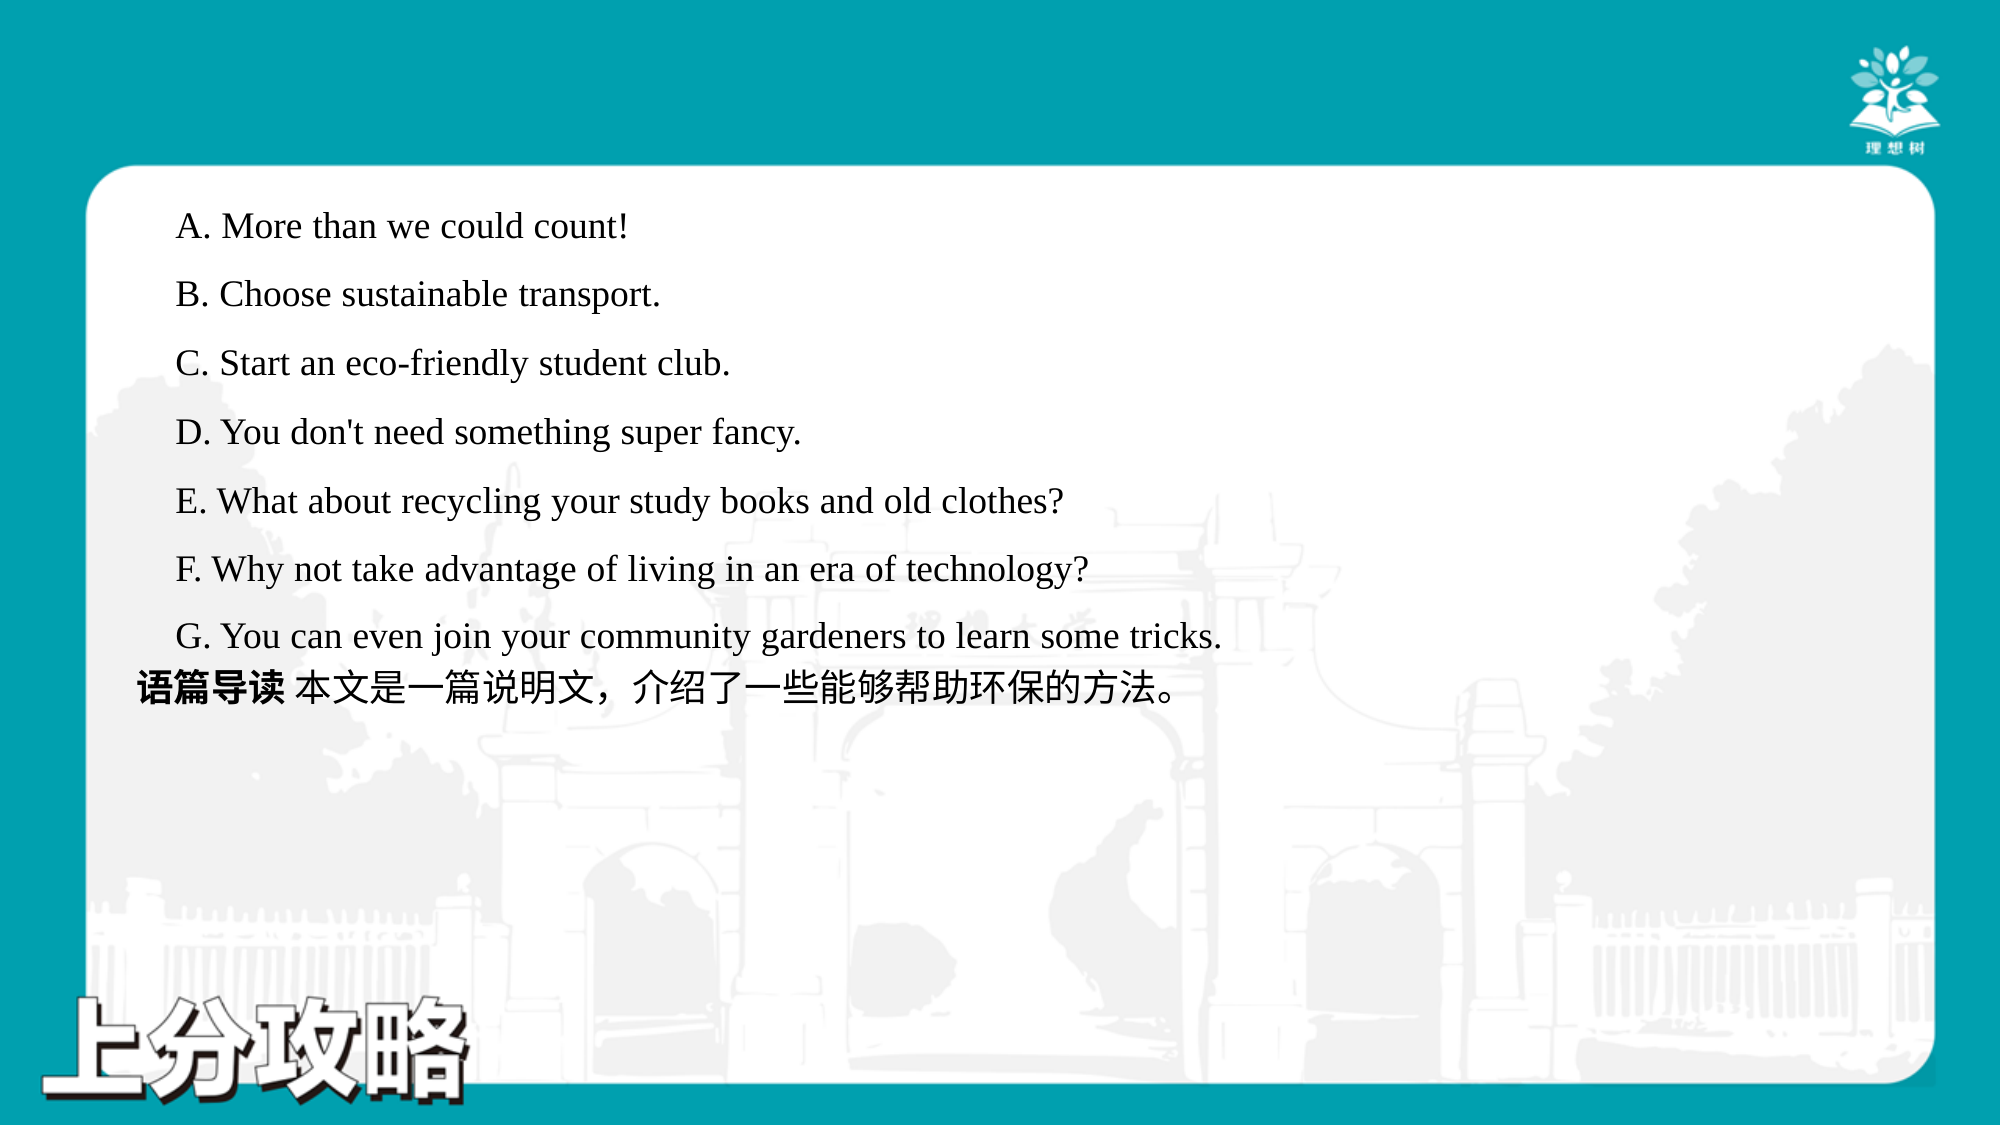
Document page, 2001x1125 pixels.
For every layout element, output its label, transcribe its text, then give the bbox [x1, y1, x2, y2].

text_box 语篇导读 本文是一篇说明文，介绍了一些能够帮助环保的方法。 [136, 642, 1865, 702]
picture [0, 0, 2000, 1125]
text_box A. More than we could count! B. Choose sustainable transport. C. Start an eco-friendly student club. D. You don't need something super fancy. E. What about recycling your study books and old clothes? F. Why not take advantage of living in an era of technology? G. You can even join your community gardeners to learn some tricks.#7 [136, 176, 1865, 642]
